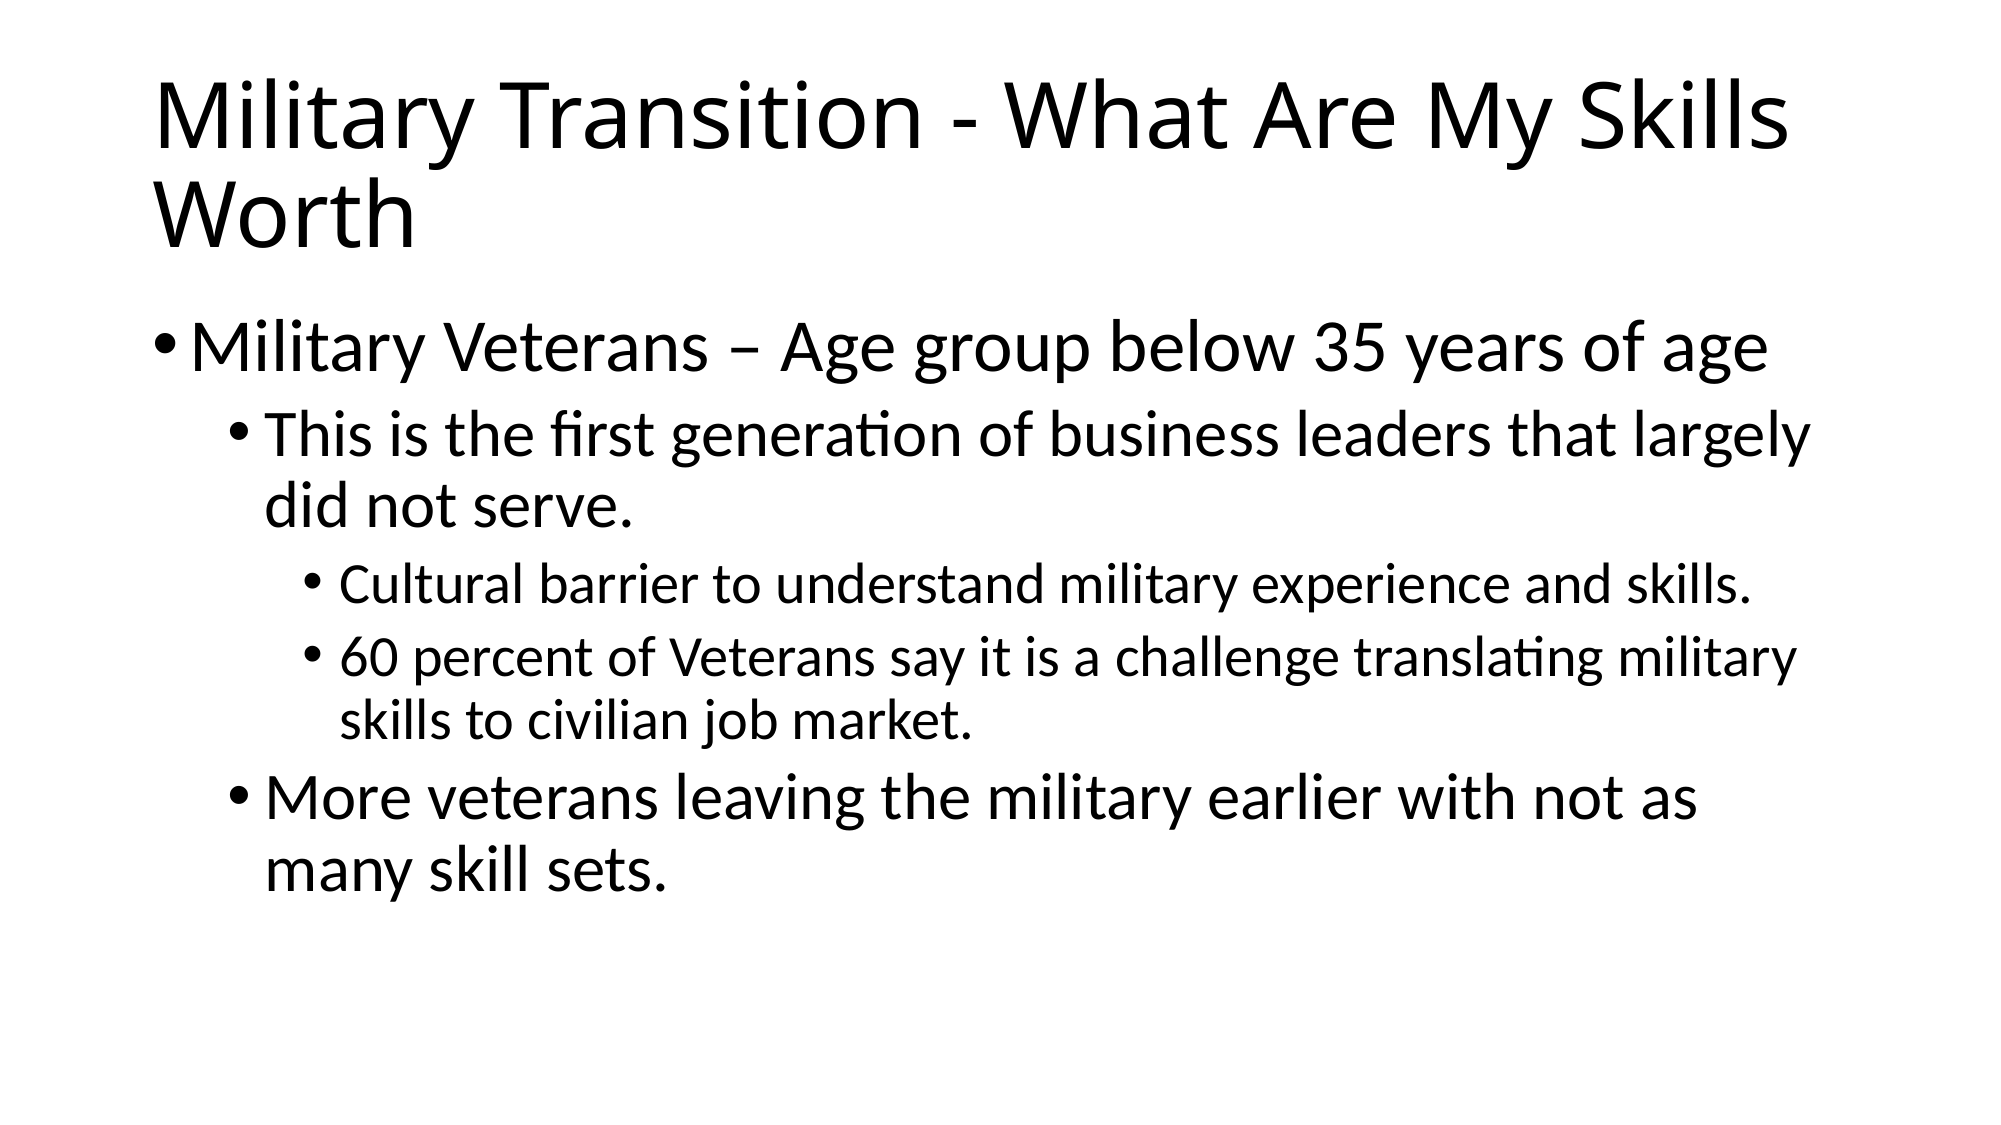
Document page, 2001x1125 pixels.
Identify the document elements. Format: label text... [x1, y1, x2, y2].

list Military Veterans – Age group below 35 years of age This is the first generation of business leaders that largely did not serve. Cultural barrier to understand military experience and skills. 60 percent of Veterans say it is a challenge translating military skills to civilian job market. More veterans leaving the military earlier with not as many skill sets. [137, 299, 1863, 1014]
title Military Transition - What Are My Skills Worth [137, 59, 1863, 278]
